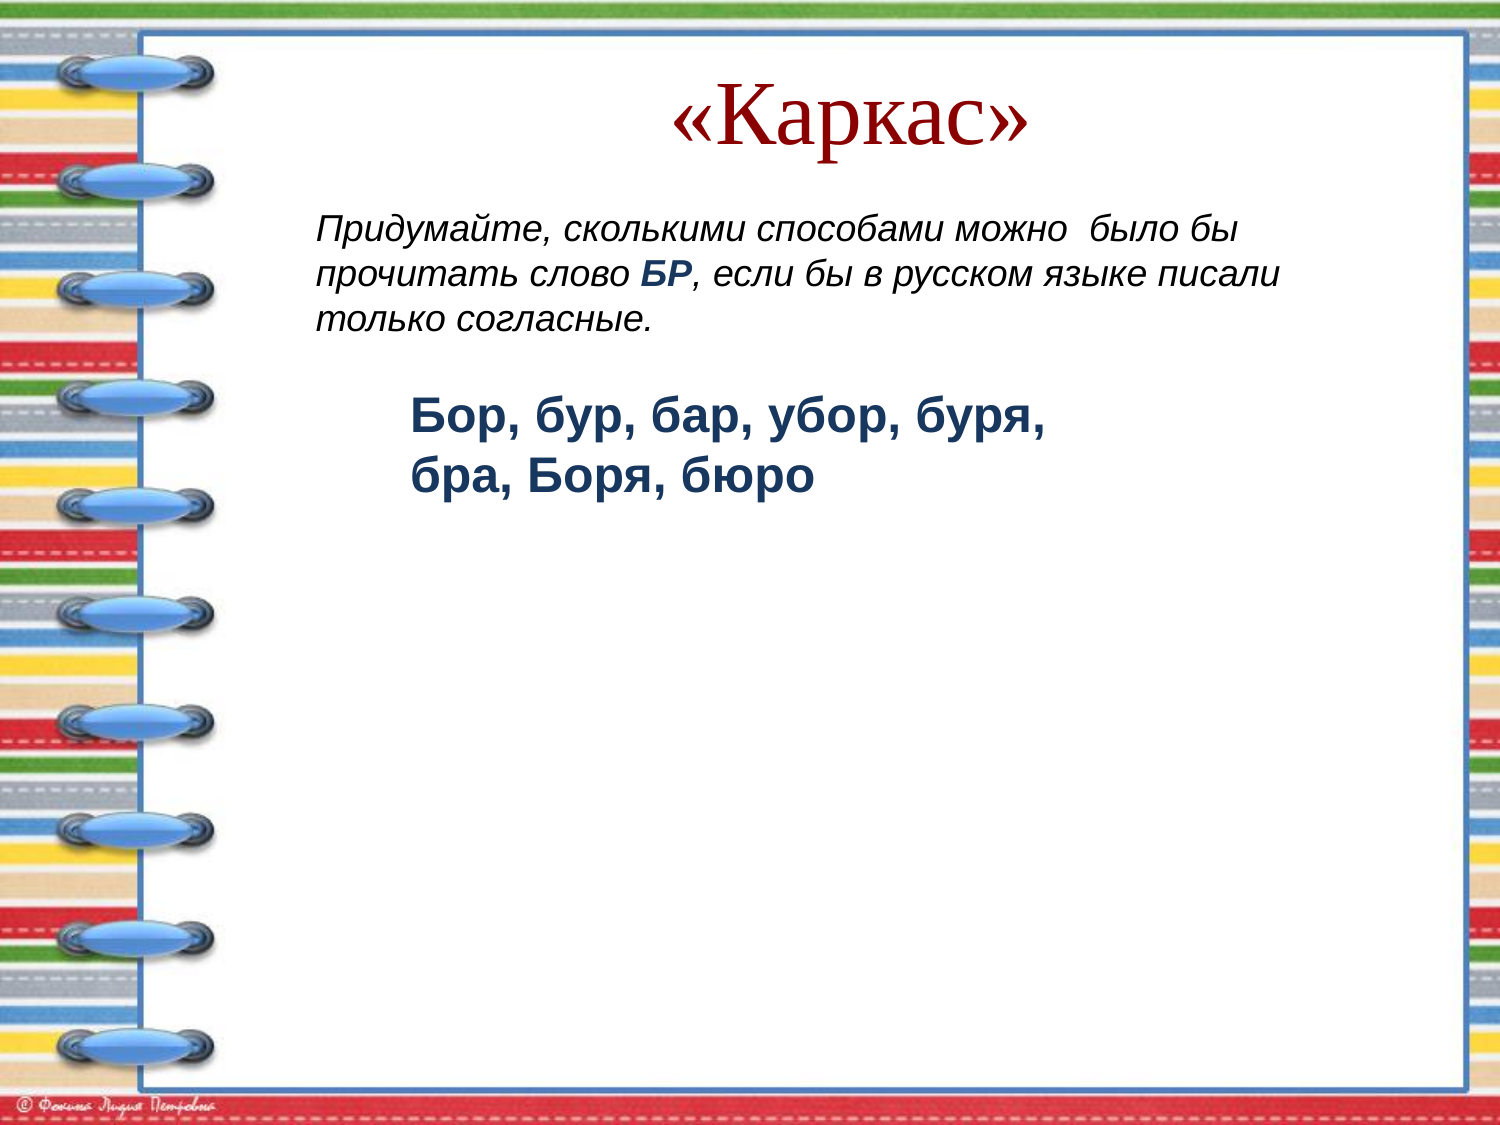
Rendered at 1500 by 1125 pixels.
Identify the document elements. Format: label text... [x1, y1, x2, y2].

title «Каркас» [277, 45, 1425, 173]
text_box Бор, бур, бар, убор, буря, бра, Боря, бюро [395, 374, 1105, 510]
picture [0, 0, 1500, 1125]
text_box Придумайте, сколькими способами можно было бы прочитать слово БР, если бы в русском языке писали только согласные. [301, 196, 1388, 346]
